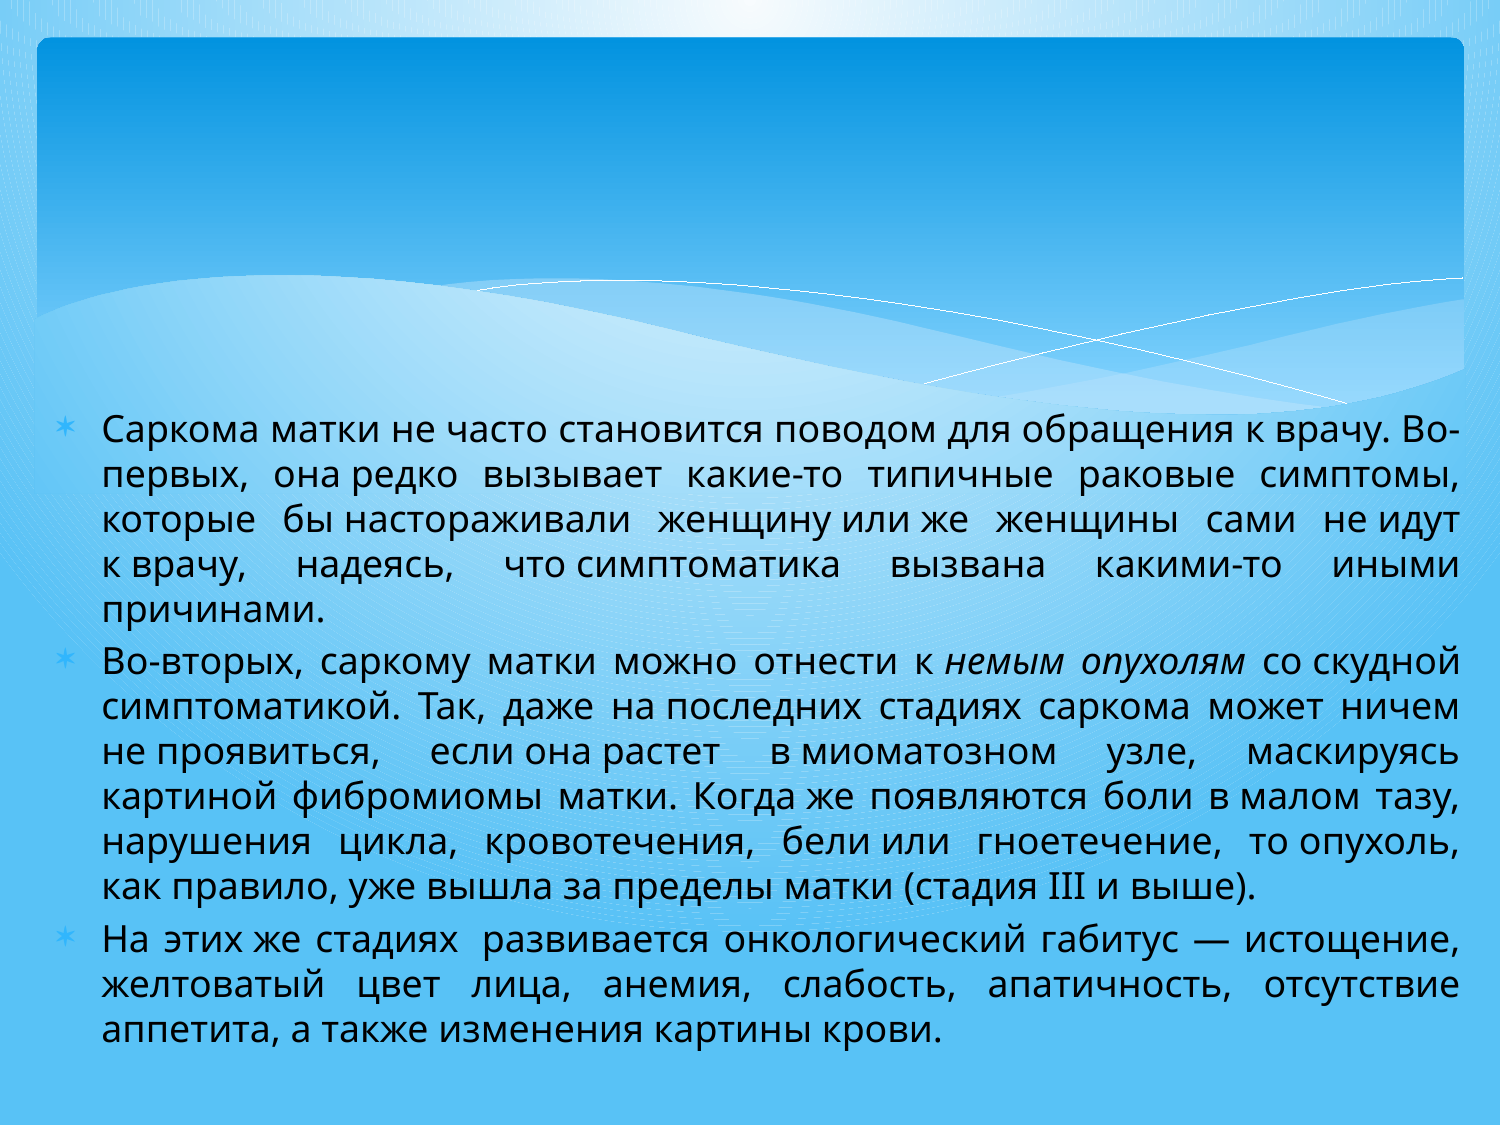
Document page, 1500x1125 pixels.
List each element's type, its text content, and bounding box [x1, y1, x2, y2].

list Саркома матки не часто становится поводом для обращения к врачу. Во-первых, она редко вызывает какие-то типичные раковые симптомы, которые бы настораживали женщину или же женщины сами не идут к врачу, надеясь, что симптоматика вызвана какими-то иными причинами. Во-вторых, саркому матки можно отнести к немым опухолям со скудной симптоматикой. Так, даже на последних стадиях саркома может ничем не проявиться, если она растет в миоматозном узле, маскируясь картиной фибромиомы матки. Когда же появляются боли в малом тазу, нарушения цикла, кровотечения, бели или гноетечение, то опухоль, как правило, уже вышла за пределы матки (стадия III и выше). На этих же стадиях развивается онкологический габитус — истощение, желтоватый цвет лица, анемия, слабость, апатичность, отсутствие аппетита, а также изменения картины крови. [41, 397, 1477, 1107]
